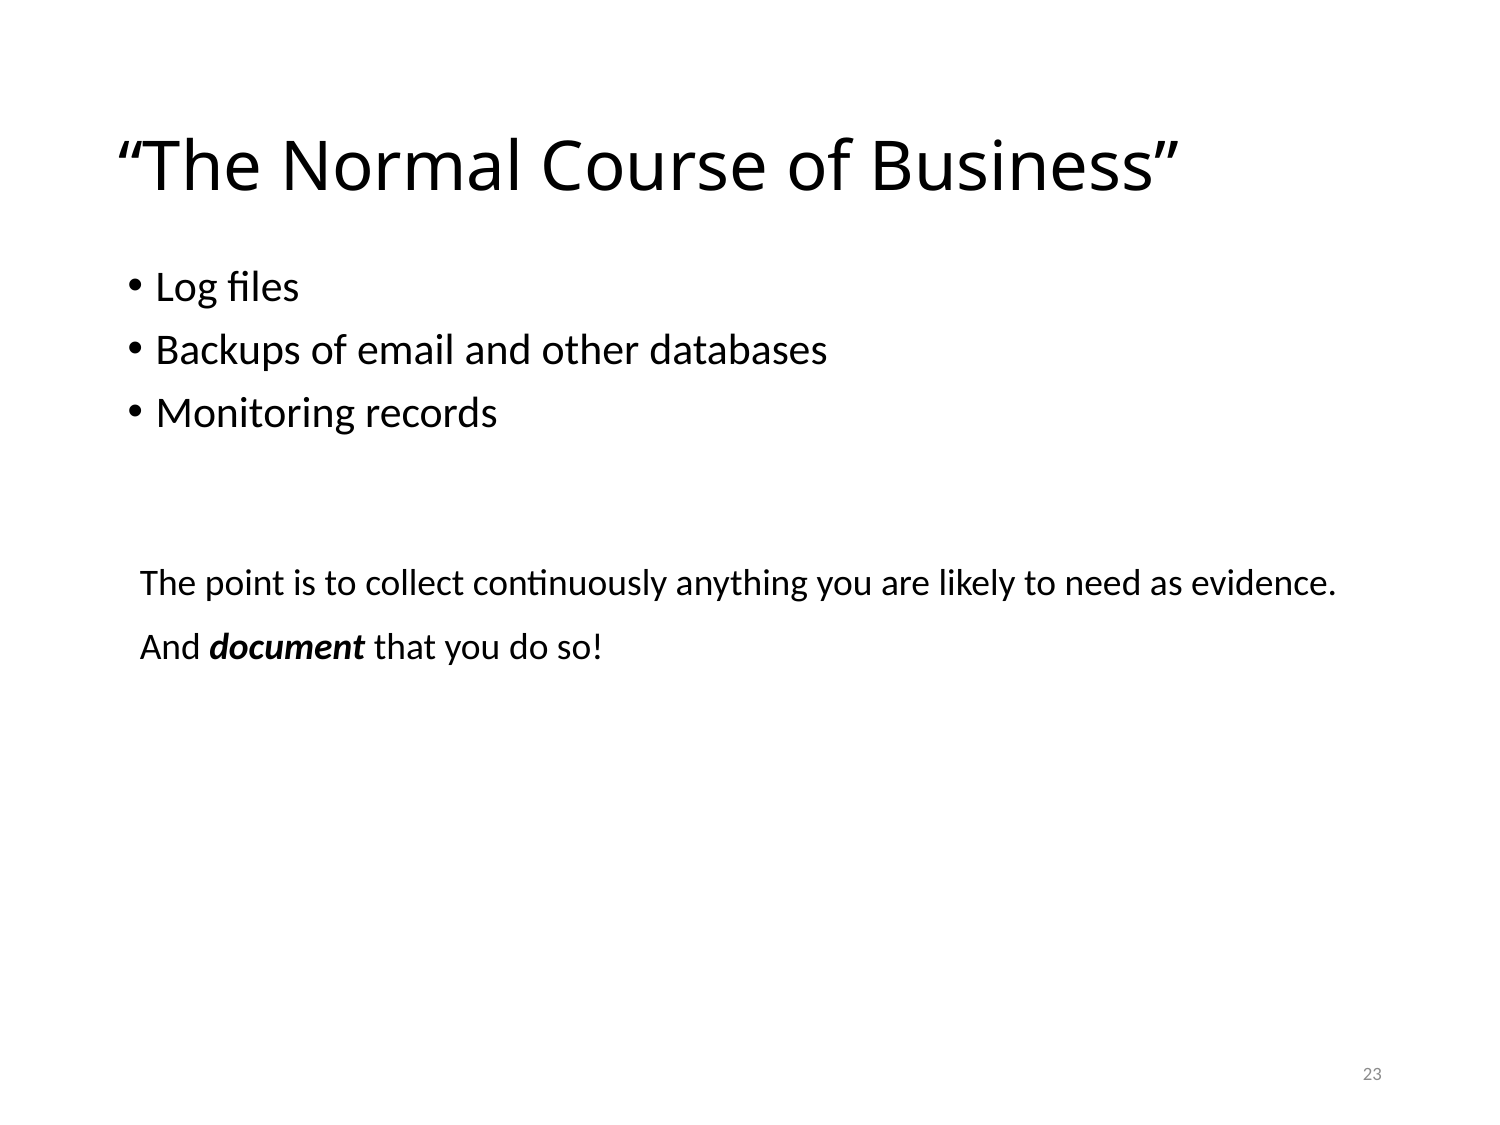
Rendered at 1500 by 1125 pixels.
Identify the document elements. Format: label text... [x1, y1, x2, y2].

text_box The point is to collect continuously anything you are likely to need as evidence. And document that you do so! [124, 550, 1413, 675]
list Log files Backups of email and other databases Monitoring records [112, 256, 1388, 564]
title “The Normal Course of Business” [103, 59, 1397, 278]
slide_number 23 [1059, 1042, 1397, 1103]
